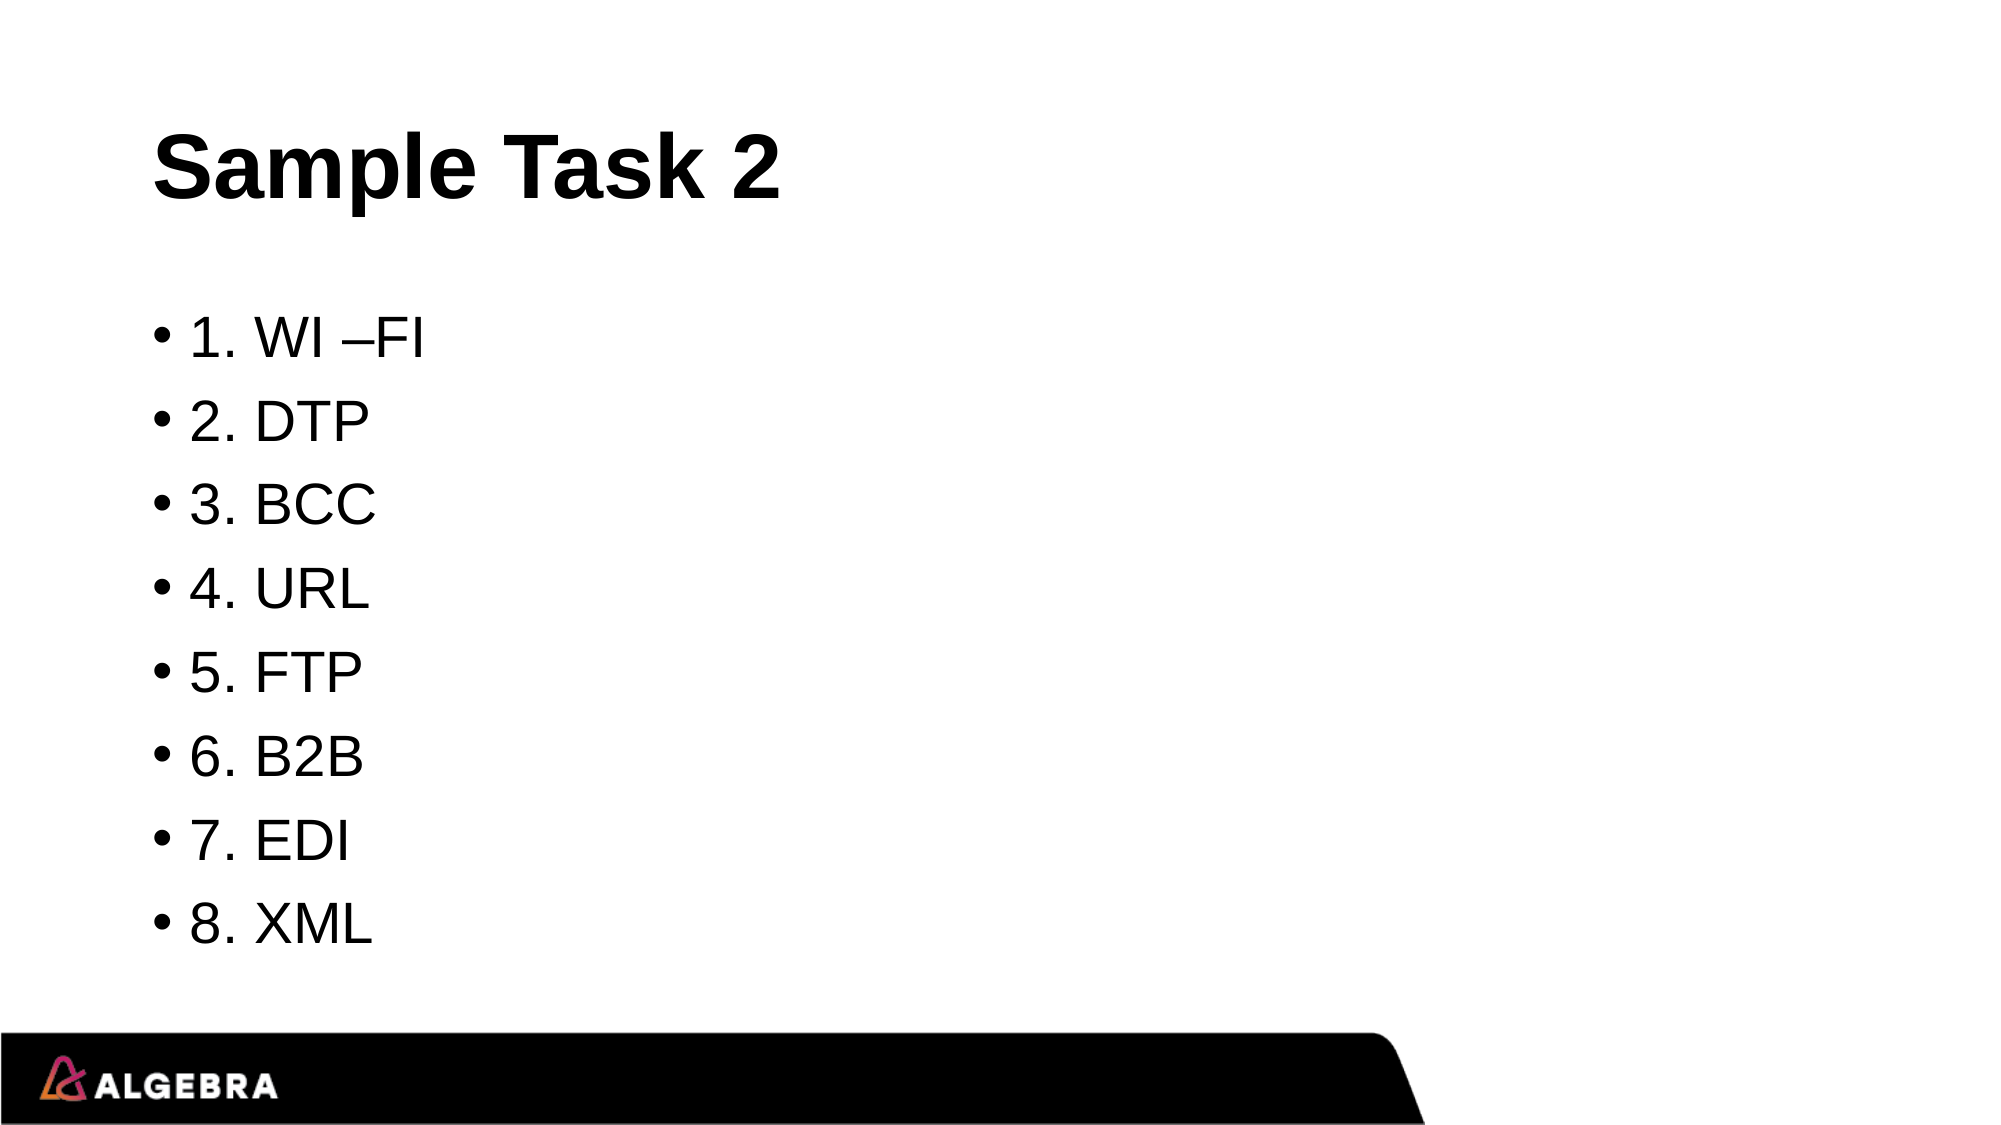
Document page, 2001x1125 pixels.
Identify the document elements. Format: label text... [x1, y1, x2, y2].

title Sample Task 2 [137, 59, 1863, 278]
list 1. WI –FI 2. DTP 3. BCC 4. URL 5. FTP 6. B2B 7. EDI 8. XML [137, 299, 1863, 1014]
picture [0, 1032, 1425, 1125]
